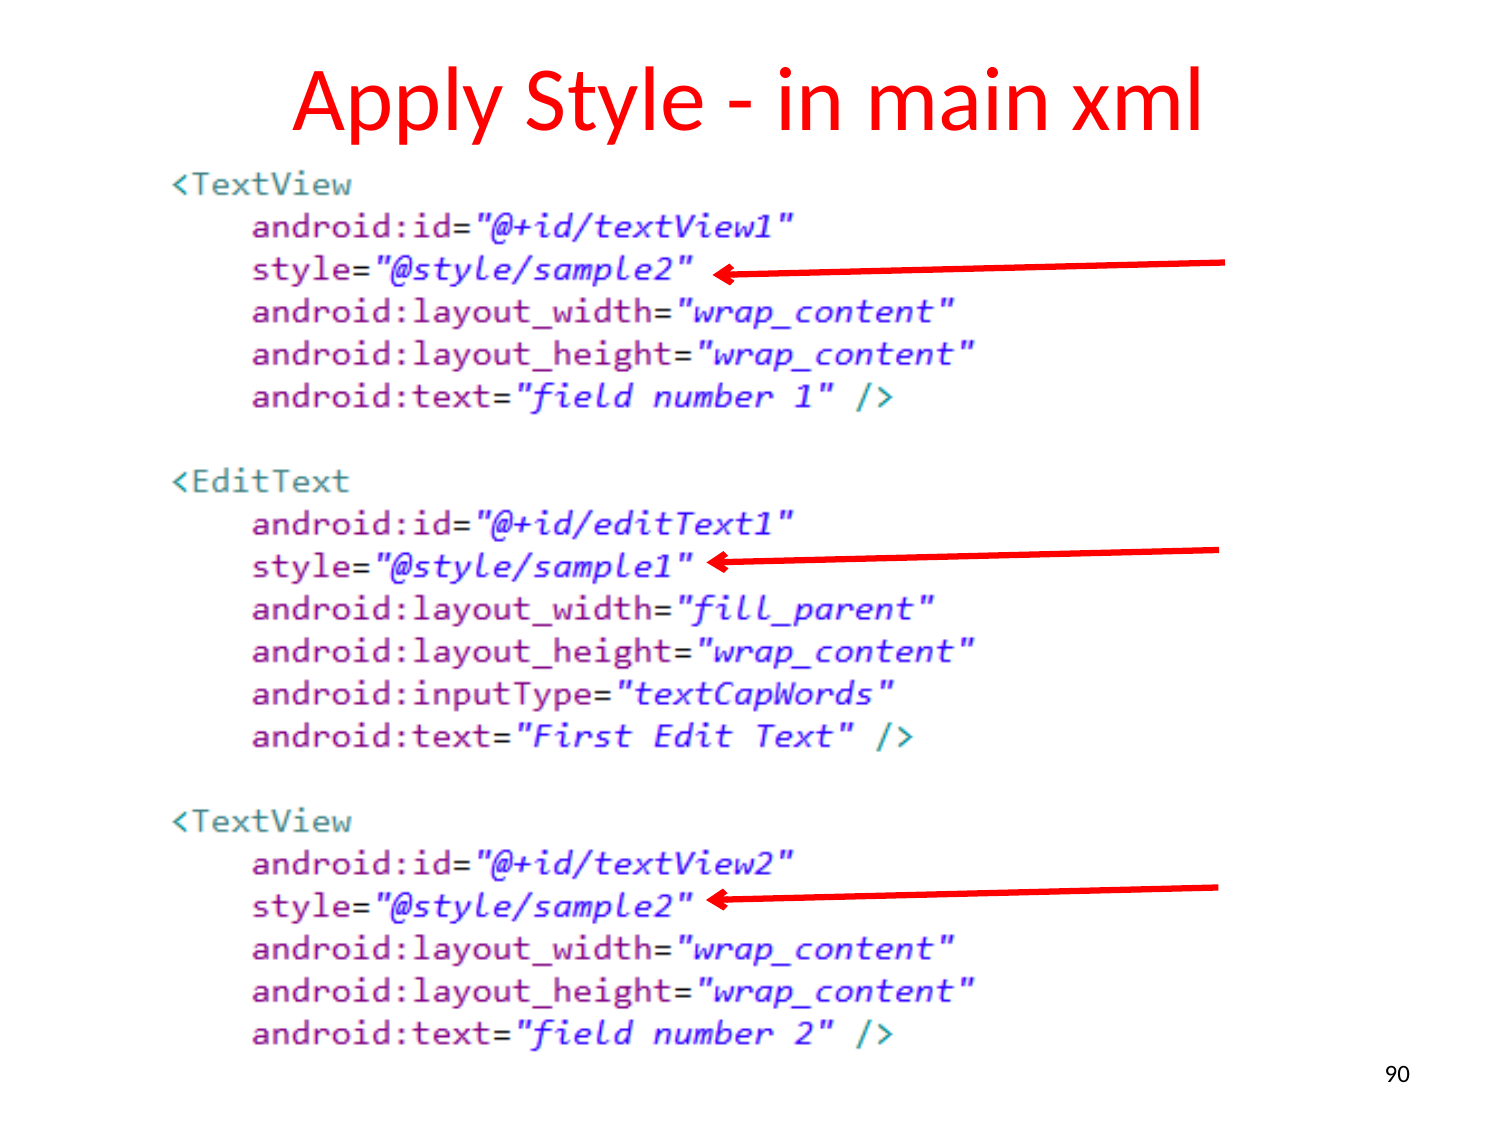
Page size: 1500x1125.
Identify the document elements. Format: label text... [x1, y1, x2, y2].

picture [162, 152, 1001, 1094]
slide_number 90 [1074, 1042, 1425, 1103]
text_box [712, 262, 1226, 276]
title Apply Style - in main xml [75, 0, 1425, 188]
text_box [705, 887, 1219, 901]
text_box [706, 549, 1220, 563]
